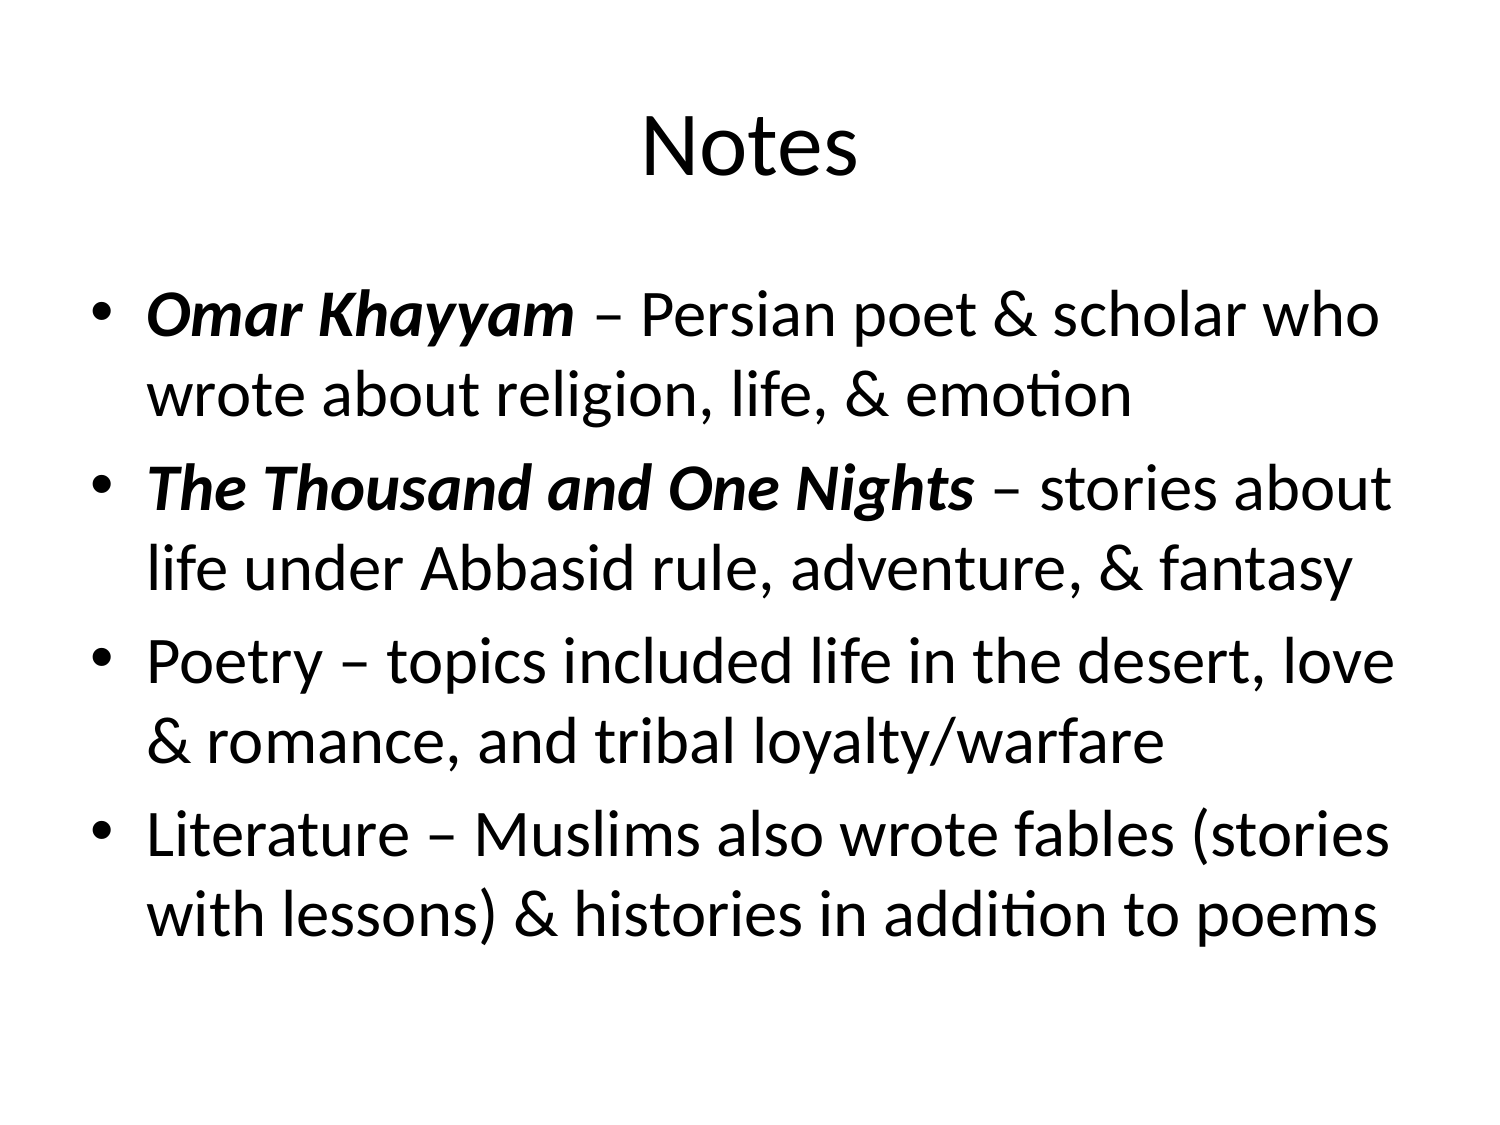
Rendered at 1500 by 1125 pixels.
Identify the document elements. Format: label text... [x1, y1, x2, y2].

list Omar Khayyam – Persian poet & scholar who wrote about religion, life, & emotion The Thousand and One Nights – stories about life under Abbasid rule, adventure, & fantasy Poetry – topics included life in the desert, love & romance, and tribal loyalty/warfare Literature – Muslims also wrote fables (stories with lessons) & histories in addition to poems [75, 262, 1425, 1005]
title Notes [75, 45, 1425, 233]
